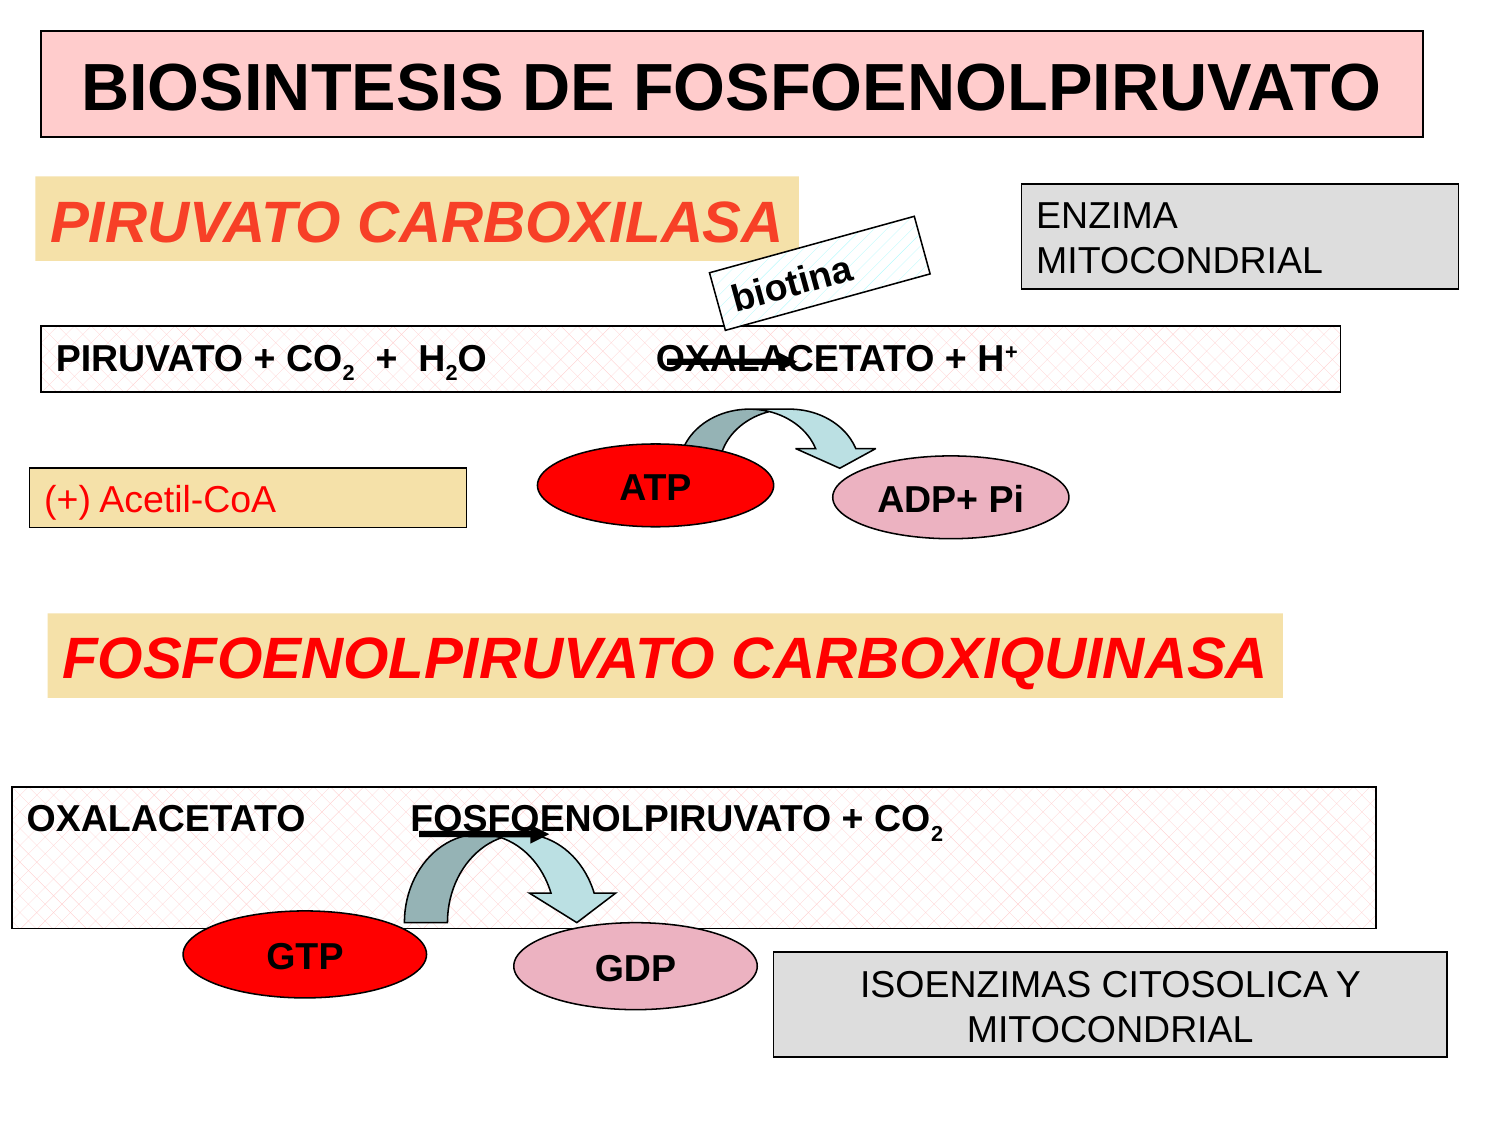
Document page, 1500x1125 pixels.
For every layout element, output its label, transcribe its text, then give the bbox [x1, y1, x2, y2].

text_box [667, 355, 798, 368]
text_box ENZIMA MITOCONDRIAL [1021, 184, 1459, 289]
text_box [11, 612, 1448, 1089]
text_box PIRUVATO CARBOXILASA [35, 176, 799, 261]
text_box ADP+ Pi [832, 455, 1069, 539]
title BIOSINTESIS DE FOSFOENOLPIRUVATO [40, 30, 1424, 138]
text_box ATP [537, 443, 774, 527]
text_box PIRUVATO + CO2 + H2O OXALACETATO + H+ [41, 326, 1341, 393]
text_box [685, 409, 876, 469]
text_box biotina [709, 216, 931, 331]
text_box (+) Acetil-CoA [29, 467, 467, 528]
